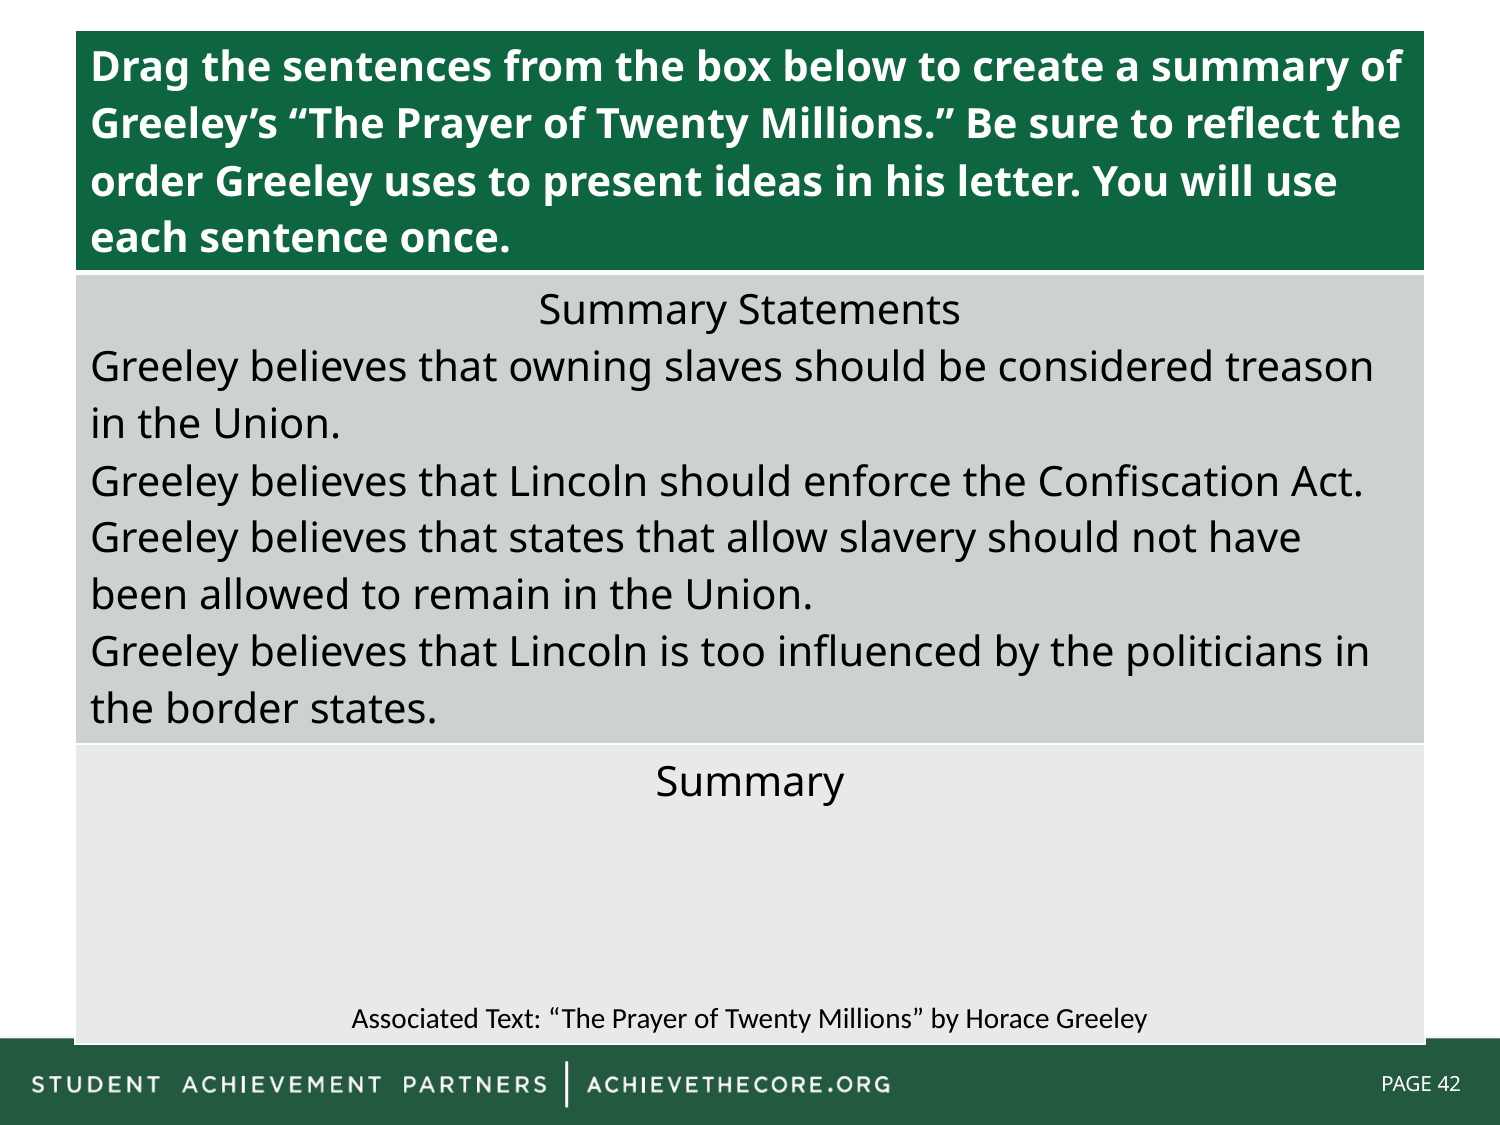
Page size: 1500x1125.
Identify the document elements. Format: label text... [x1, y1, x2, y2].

table_cell Summary [76, 745, 1424, 992]
table_header Drag the sentences from the box below to create a summary of Greeley’s “The Prayer of Twenty Millions.” Be sure to reflect the order Greeley uses to present ideas in his letter. You will use each sentence once. [76, 31, 1424, 270]
table_cell Summary Statements Greeley believes that owning slaves should be considered treason in the Union. Greeley believes that Lincoln should enforce the Confiscation Act. Greeley believes that states that allow slavery should not have been allowed to remain in the Union. Greeley believes that Lincoln is too influenced by the politicians in the border states. [76, 275, 1424, 743]
text_box Associated Text: “The Prayer of Twenty Millions” by Horace Greeley [74, 992, 1425, 1043]
